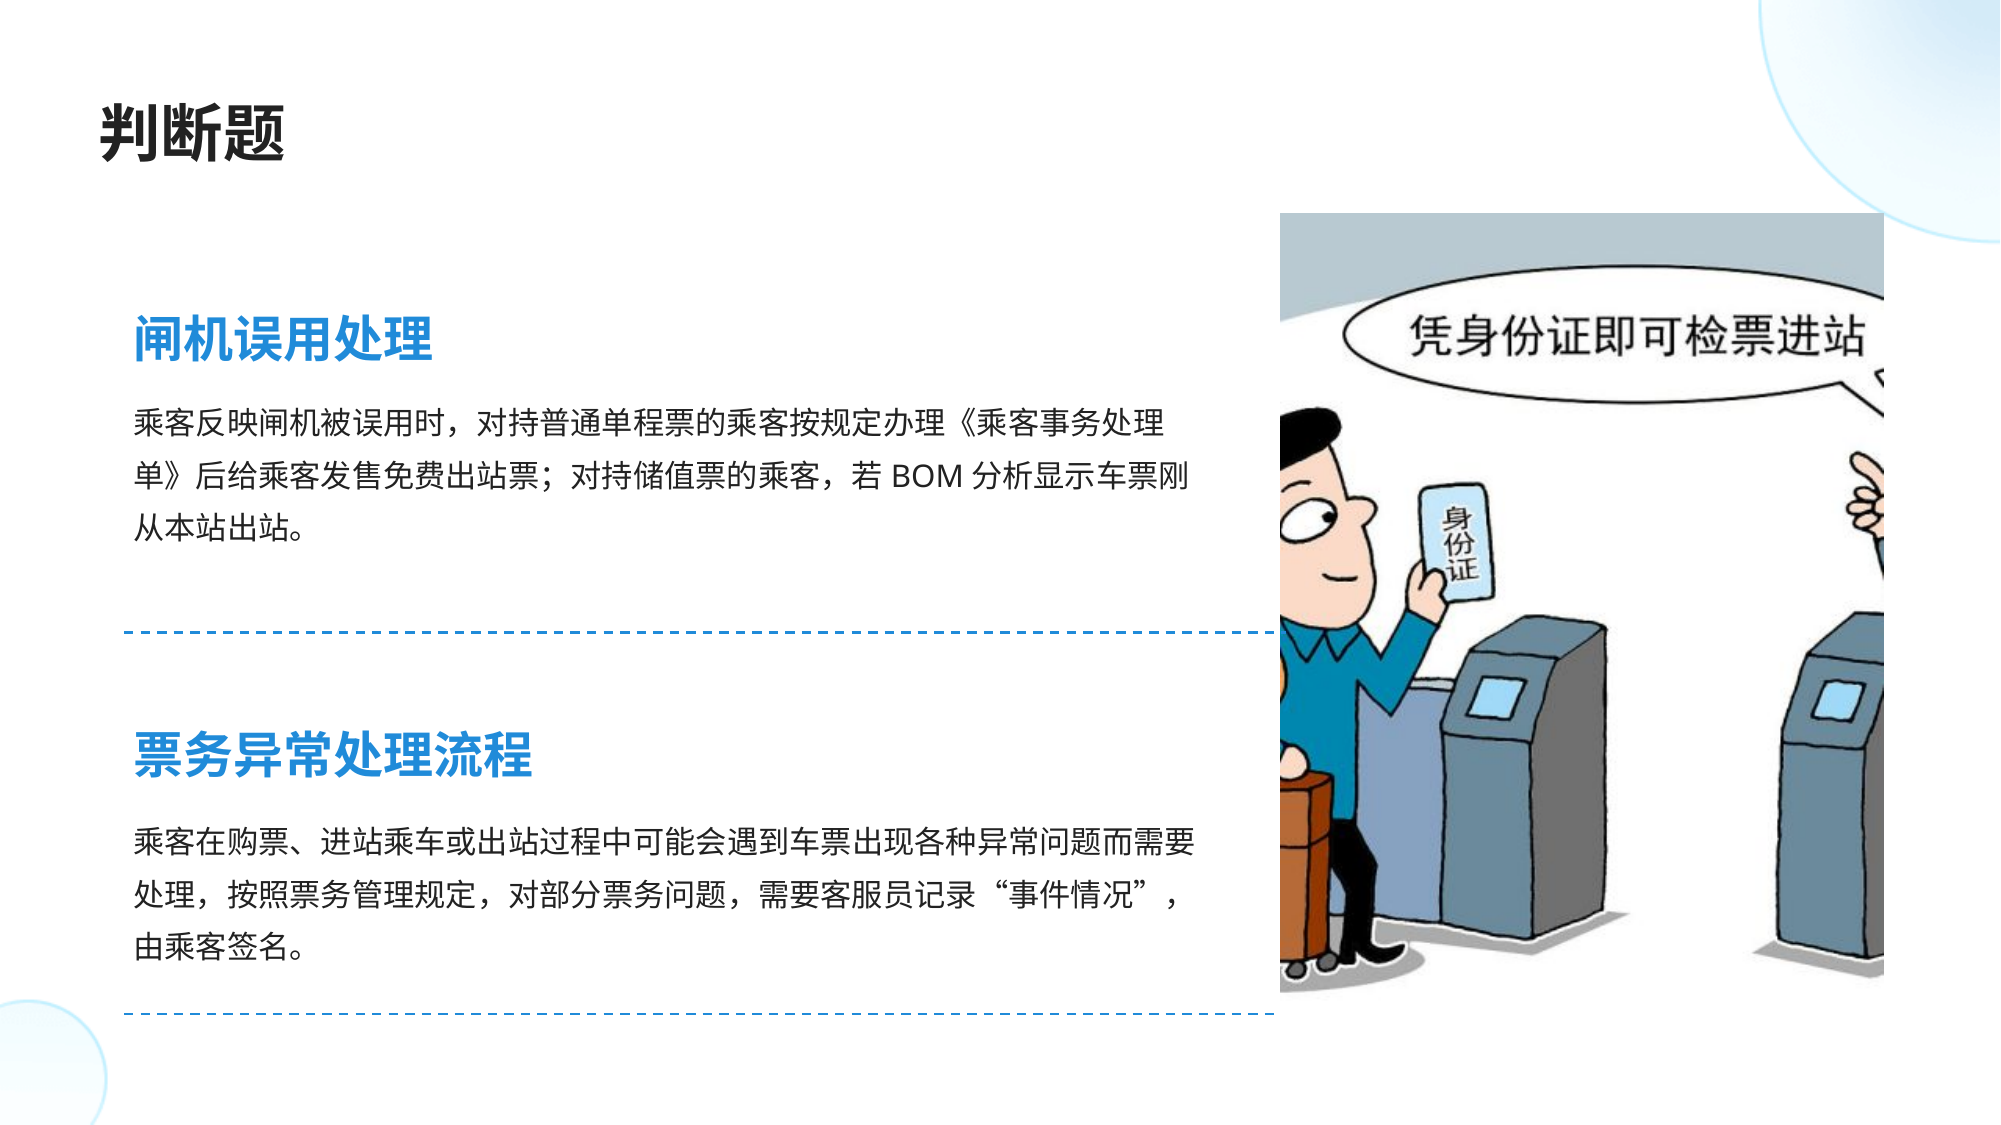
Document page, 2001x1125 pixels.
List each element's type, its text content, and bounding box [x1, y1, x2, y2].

text_box 票务异常处理流程 [113, 679, 1218, 787]
text_box 闸机误用处理 [113, 261, 1218, 368]
picture [0, 0, 2001, 1125]
text_box 乘客反映闸机被误用时，对持普通单程票的乘客按规定办理《乘客事务处理单》后给乘客发售免费出站票；对持储值票的乘客，若BOM分析显示车票刚从本站出站。 [113, 368, 1231, 586]
text_box 判断题 [78, 43, 1922, 189]
text_box 乘客在购票、进站乘车或出站过程中可能会遇到车票出现各种异常问题而需要处理，按照票务管理规定，对部分票务问题，需要客服员记录“事件情况”，由乘客签名。 [113, 787, 1231, 1005]
